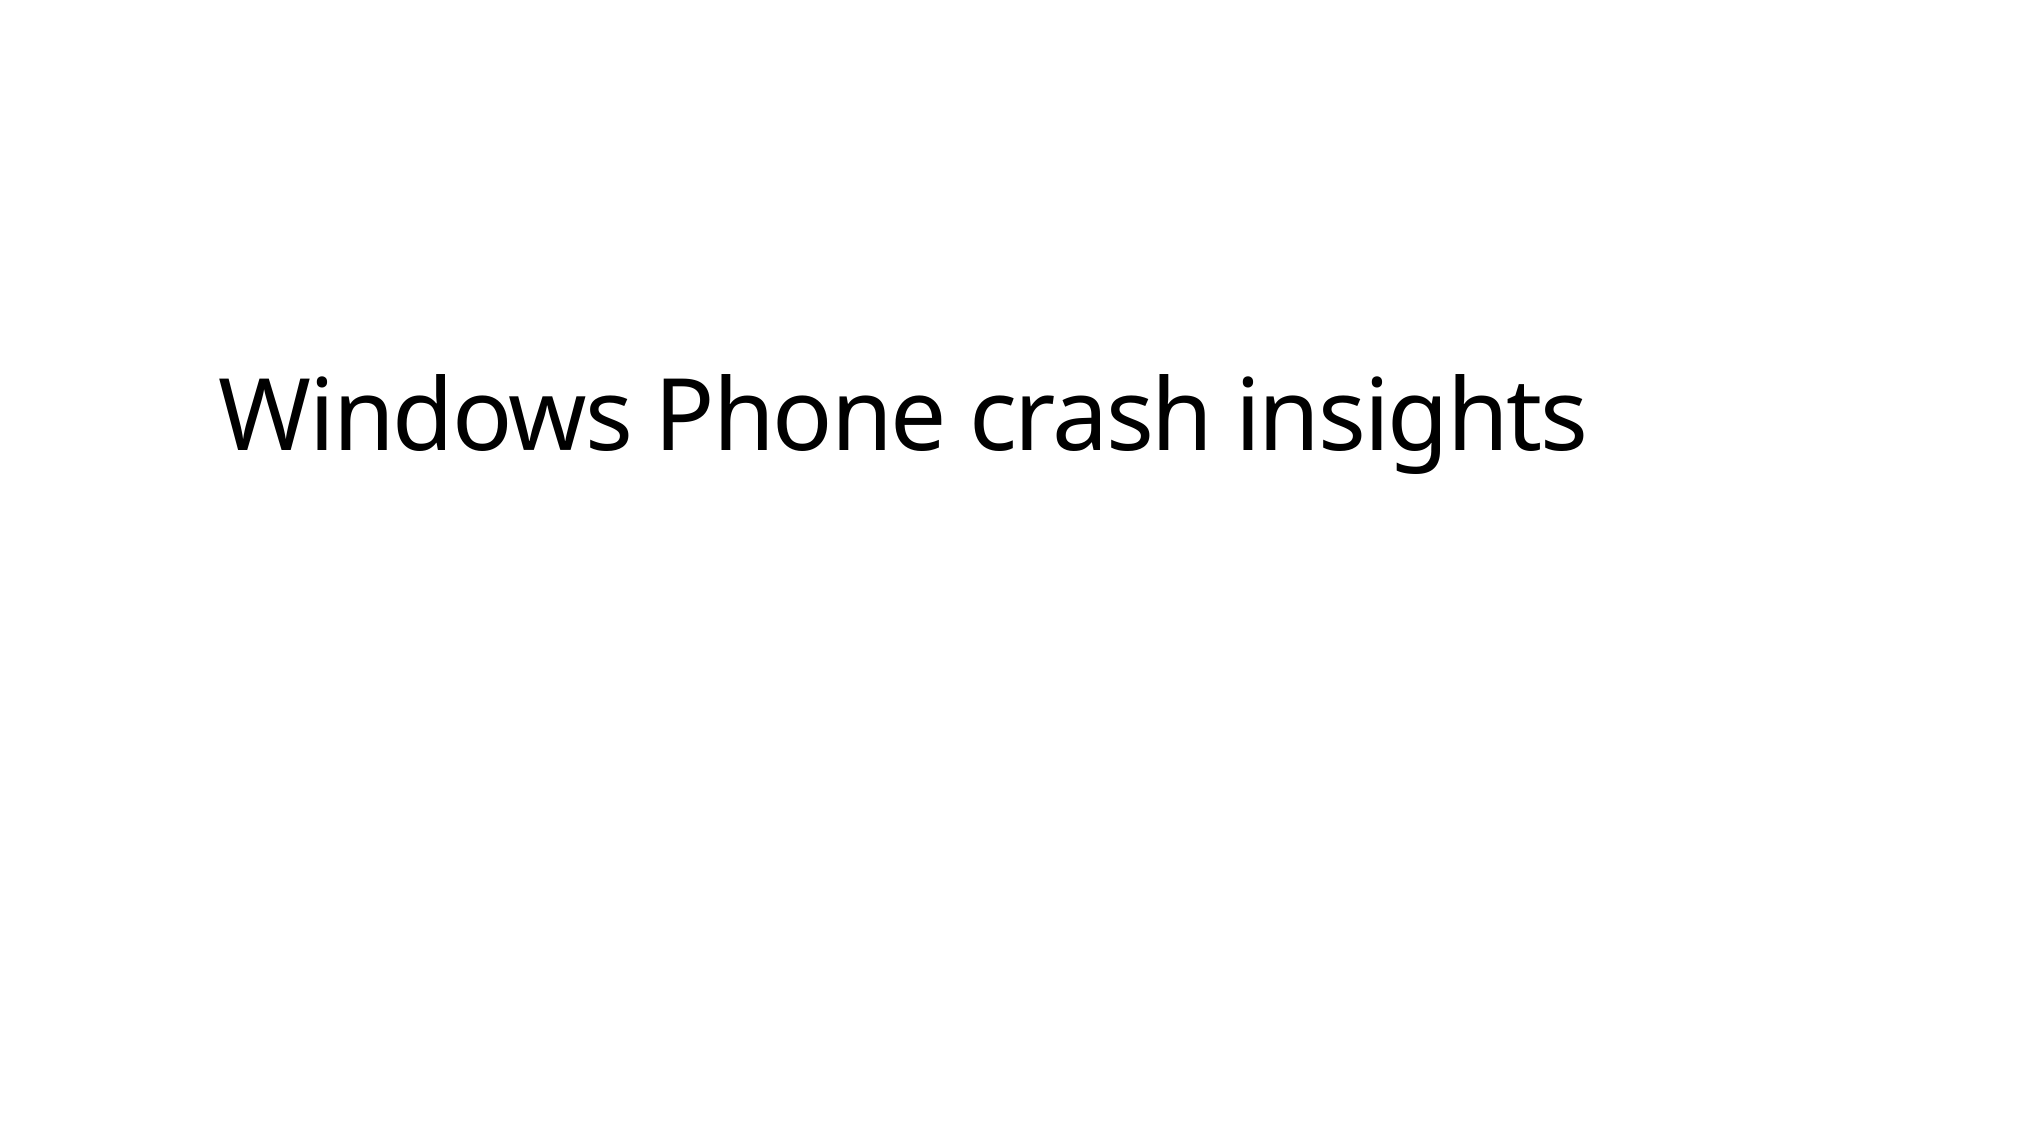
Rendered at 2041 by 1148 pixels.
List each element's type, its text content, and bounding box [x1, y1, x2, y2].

title Windows Phone crash insights [195, 348, 1846, 649]
